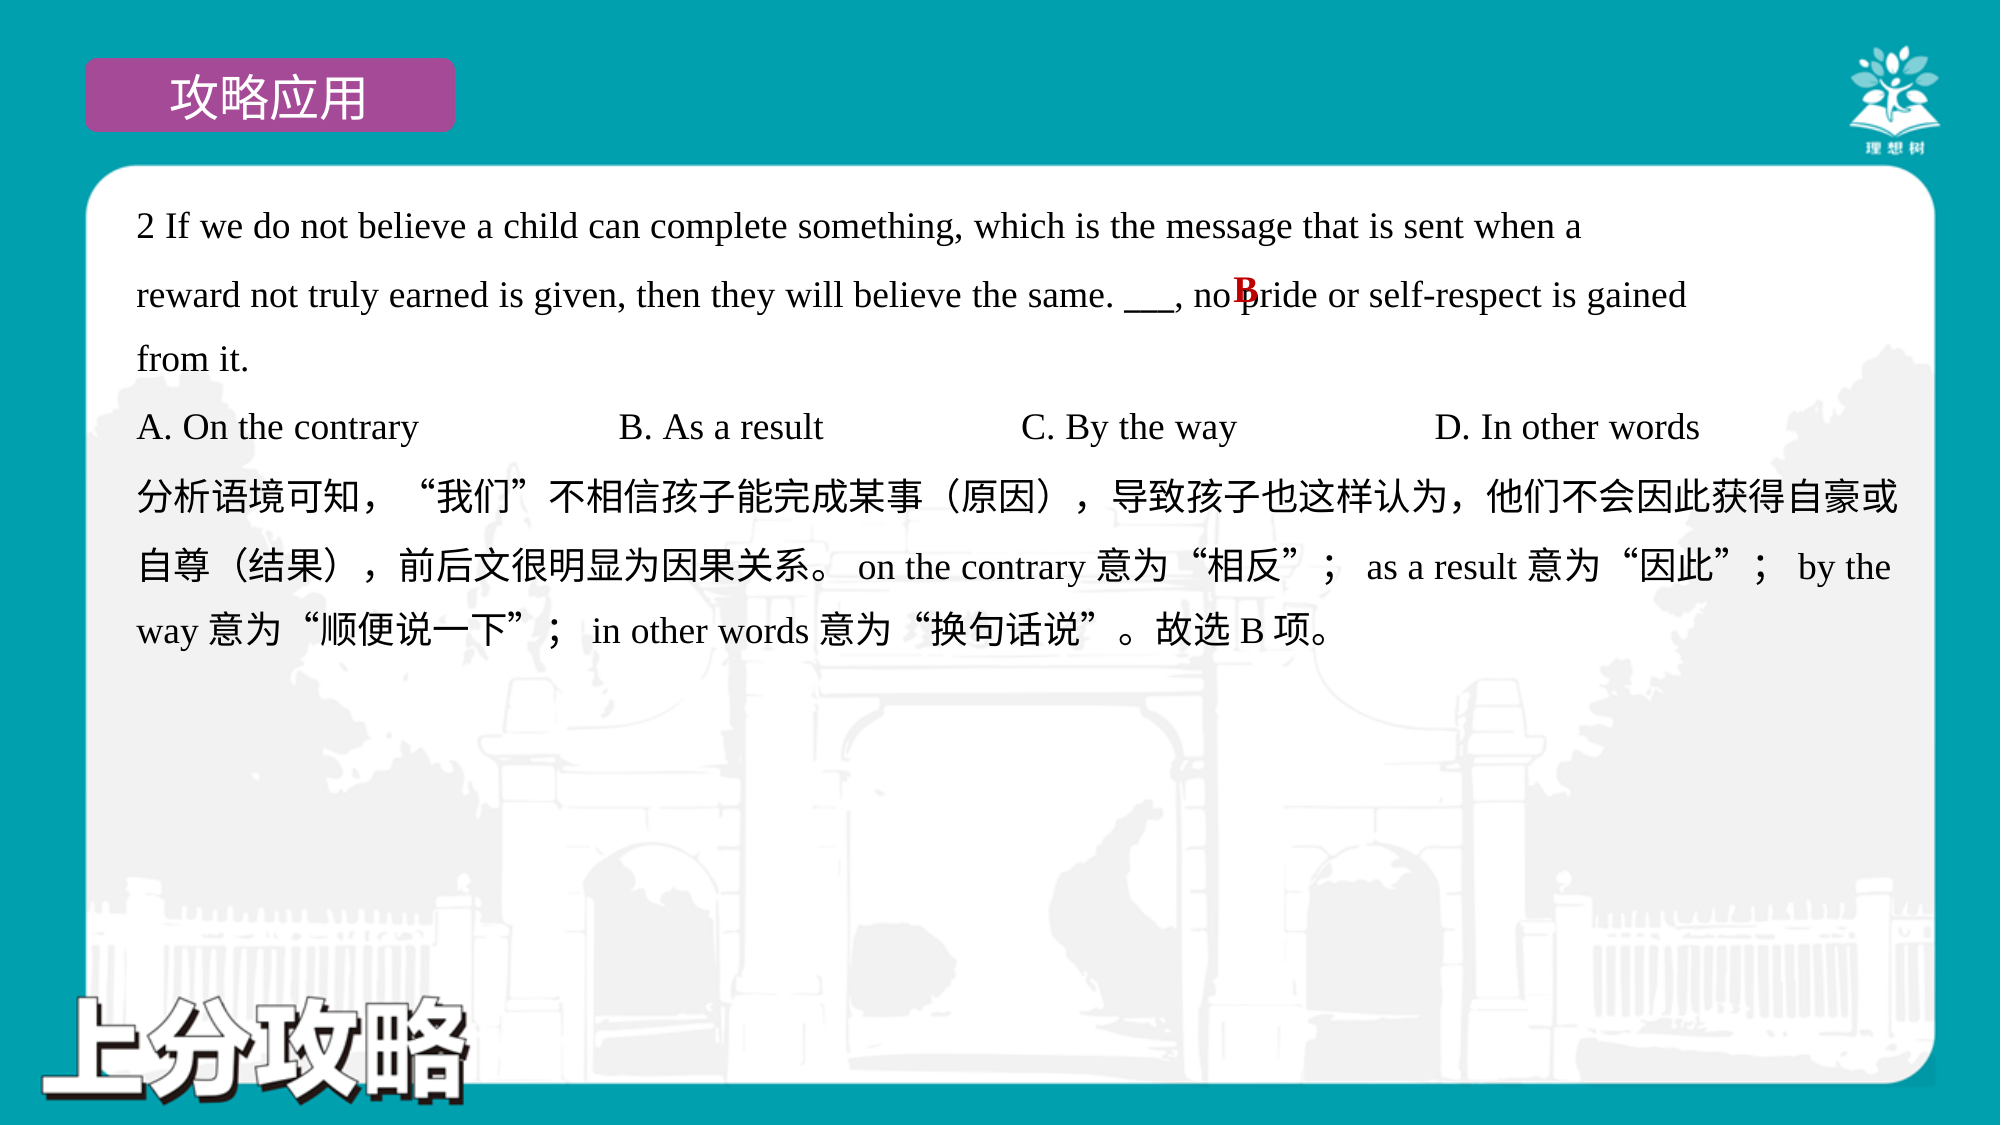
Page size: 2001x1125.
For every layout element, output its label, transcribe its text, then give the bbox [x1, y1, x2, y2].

text_box B [1219, 240, 1272, 303]
picture [0, 0, 2000, 1125]
text_box A. On the contrary B. As a result C. By the way D. In other words [136, 380, 1865, 440]
text_box 分析语境可知，“我们”不相信孩子能完成某事（原因），导致孩子也这样认为，他们不会因此获得自豪或 自尊（结果），前后文很明显为因果关系。on the contrary意为“相反”；as a result意为“因此”；by the way意为“顺便说一下”；in other words意为“换句话说”。故选B项。 [136, 449, 1865, 645]
text_box 2 If we do not believe a child can complete something, which is the message that is sent when a reward not truly earned is given, then they will believe the same. ___, no pride or self-respect is gained from it. [136, 177, 1865, 373]
